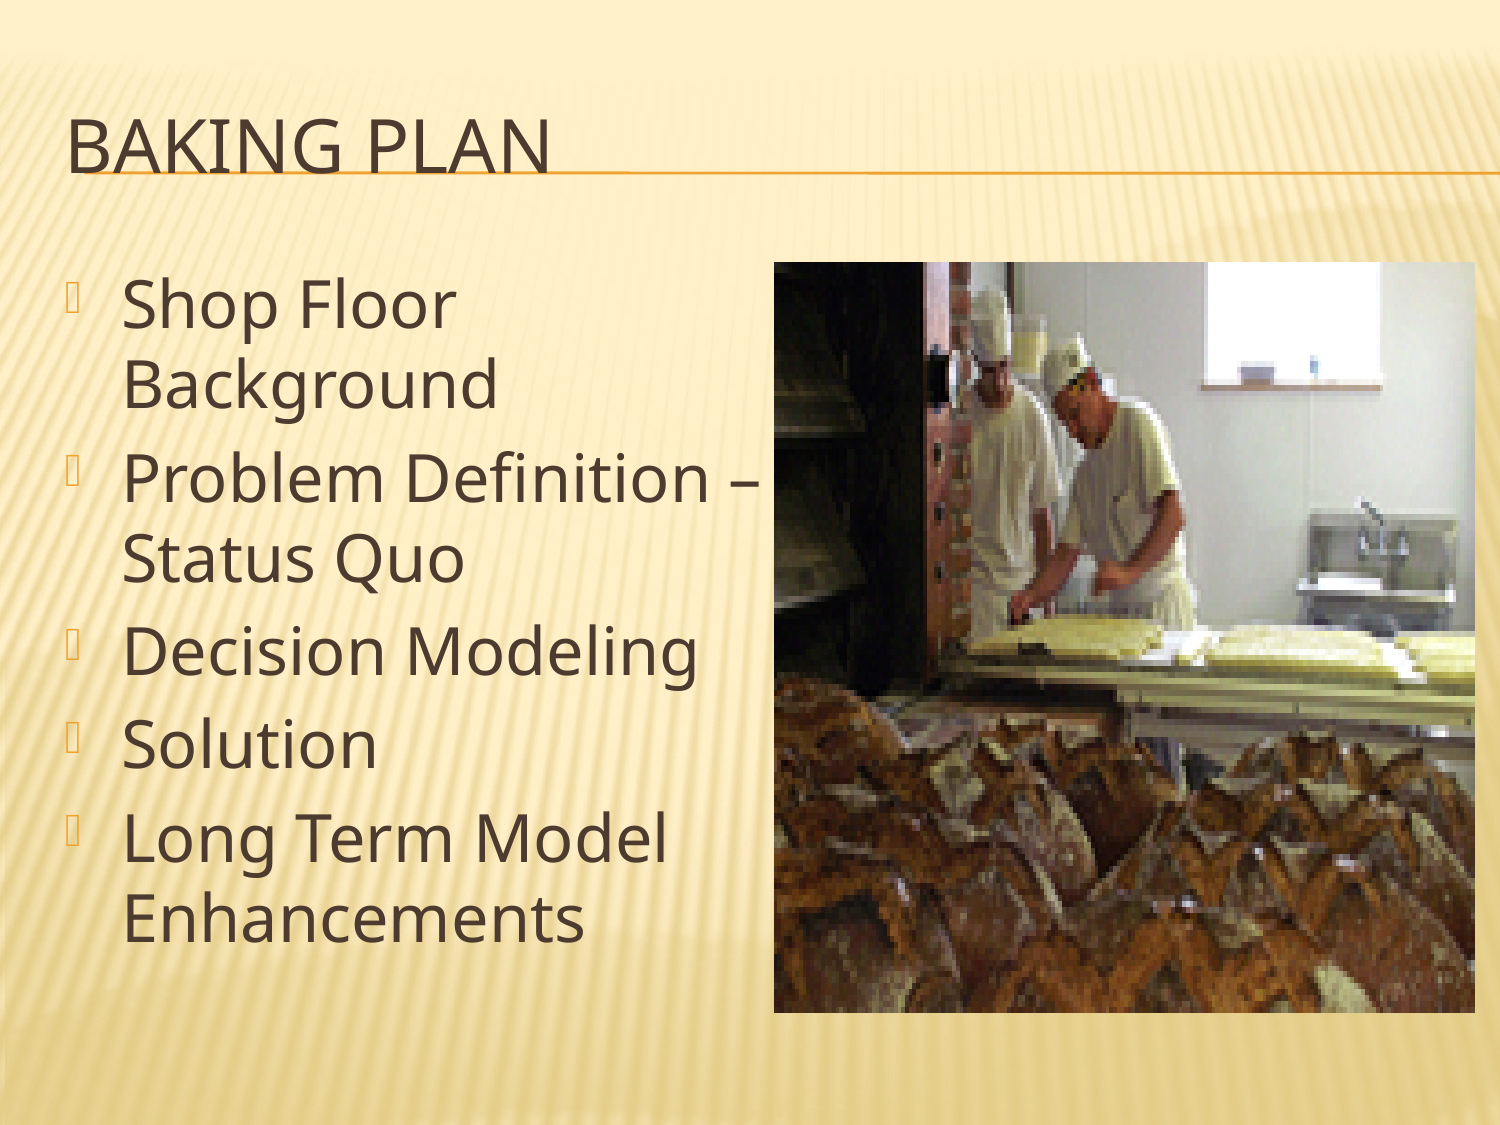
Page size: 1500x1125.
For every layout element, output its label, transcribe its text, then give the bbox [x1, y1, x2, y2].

title Baking Plan [50, 75, 1475, 213]
picture [774, 262, 1476, 1013]
list Shop Floor Background Problem Definition – Status Quo Decision Modeling Solution Long Term Model Enhancements [50, 254, 788, 998]
